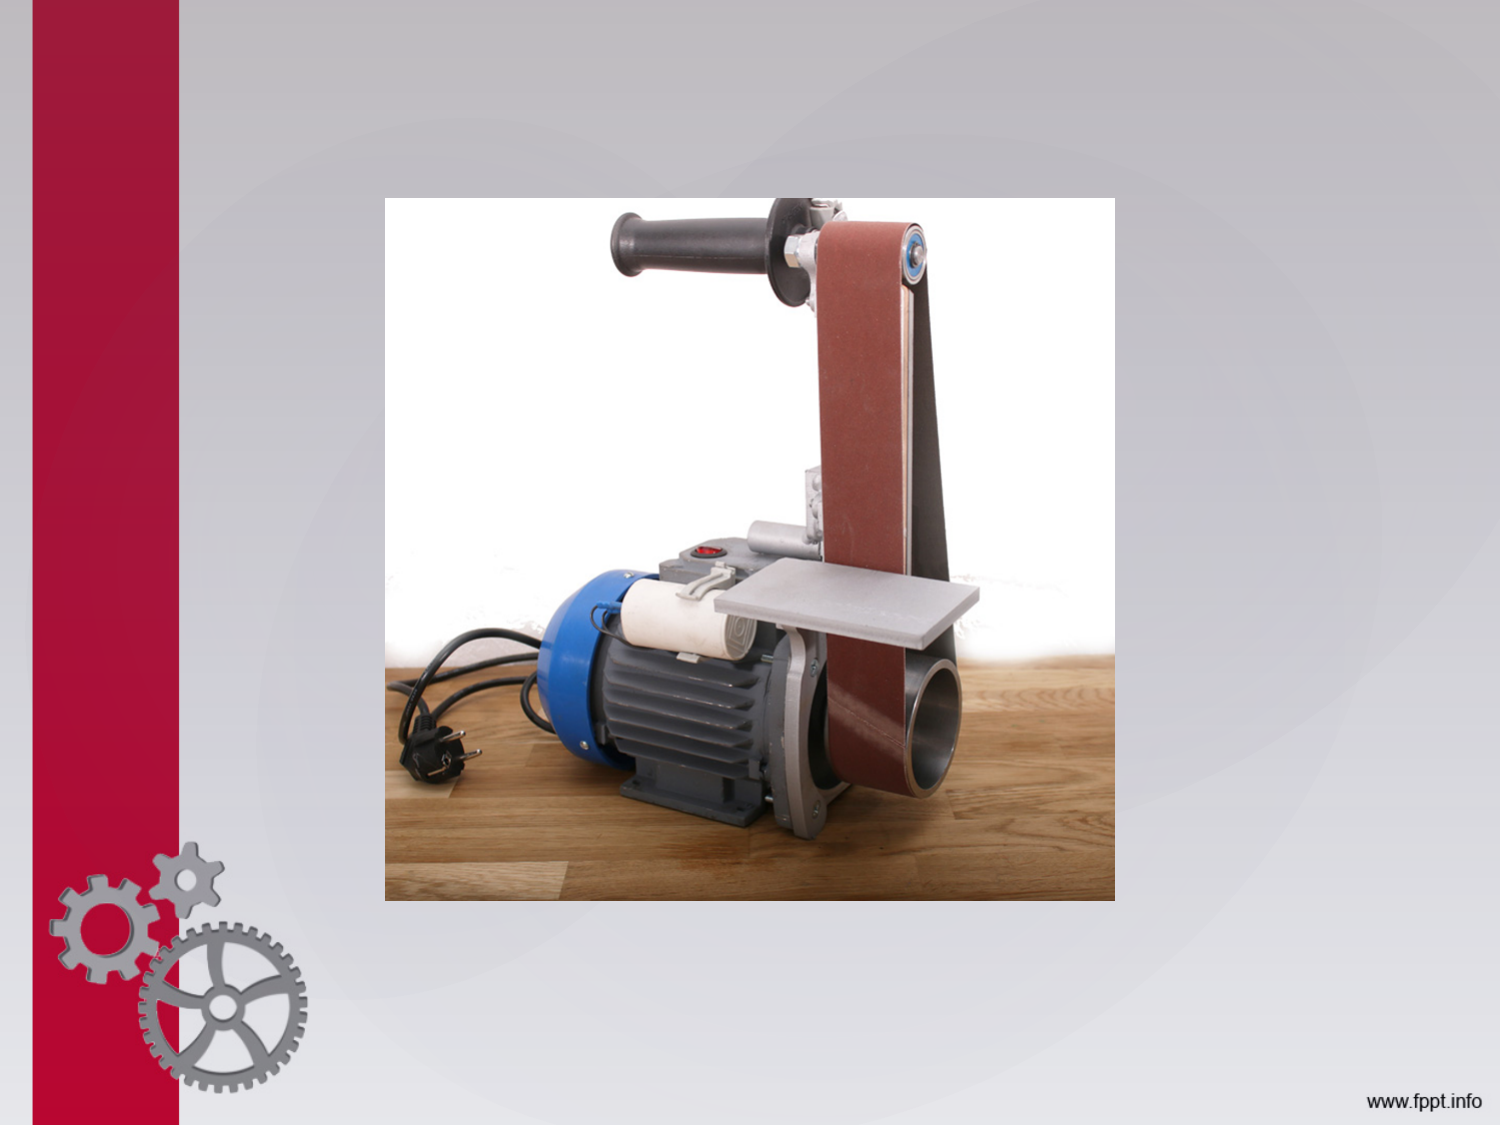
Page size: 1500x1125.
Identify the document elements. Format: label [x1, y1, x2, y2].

picture [0, 197, 1500, 1125]
